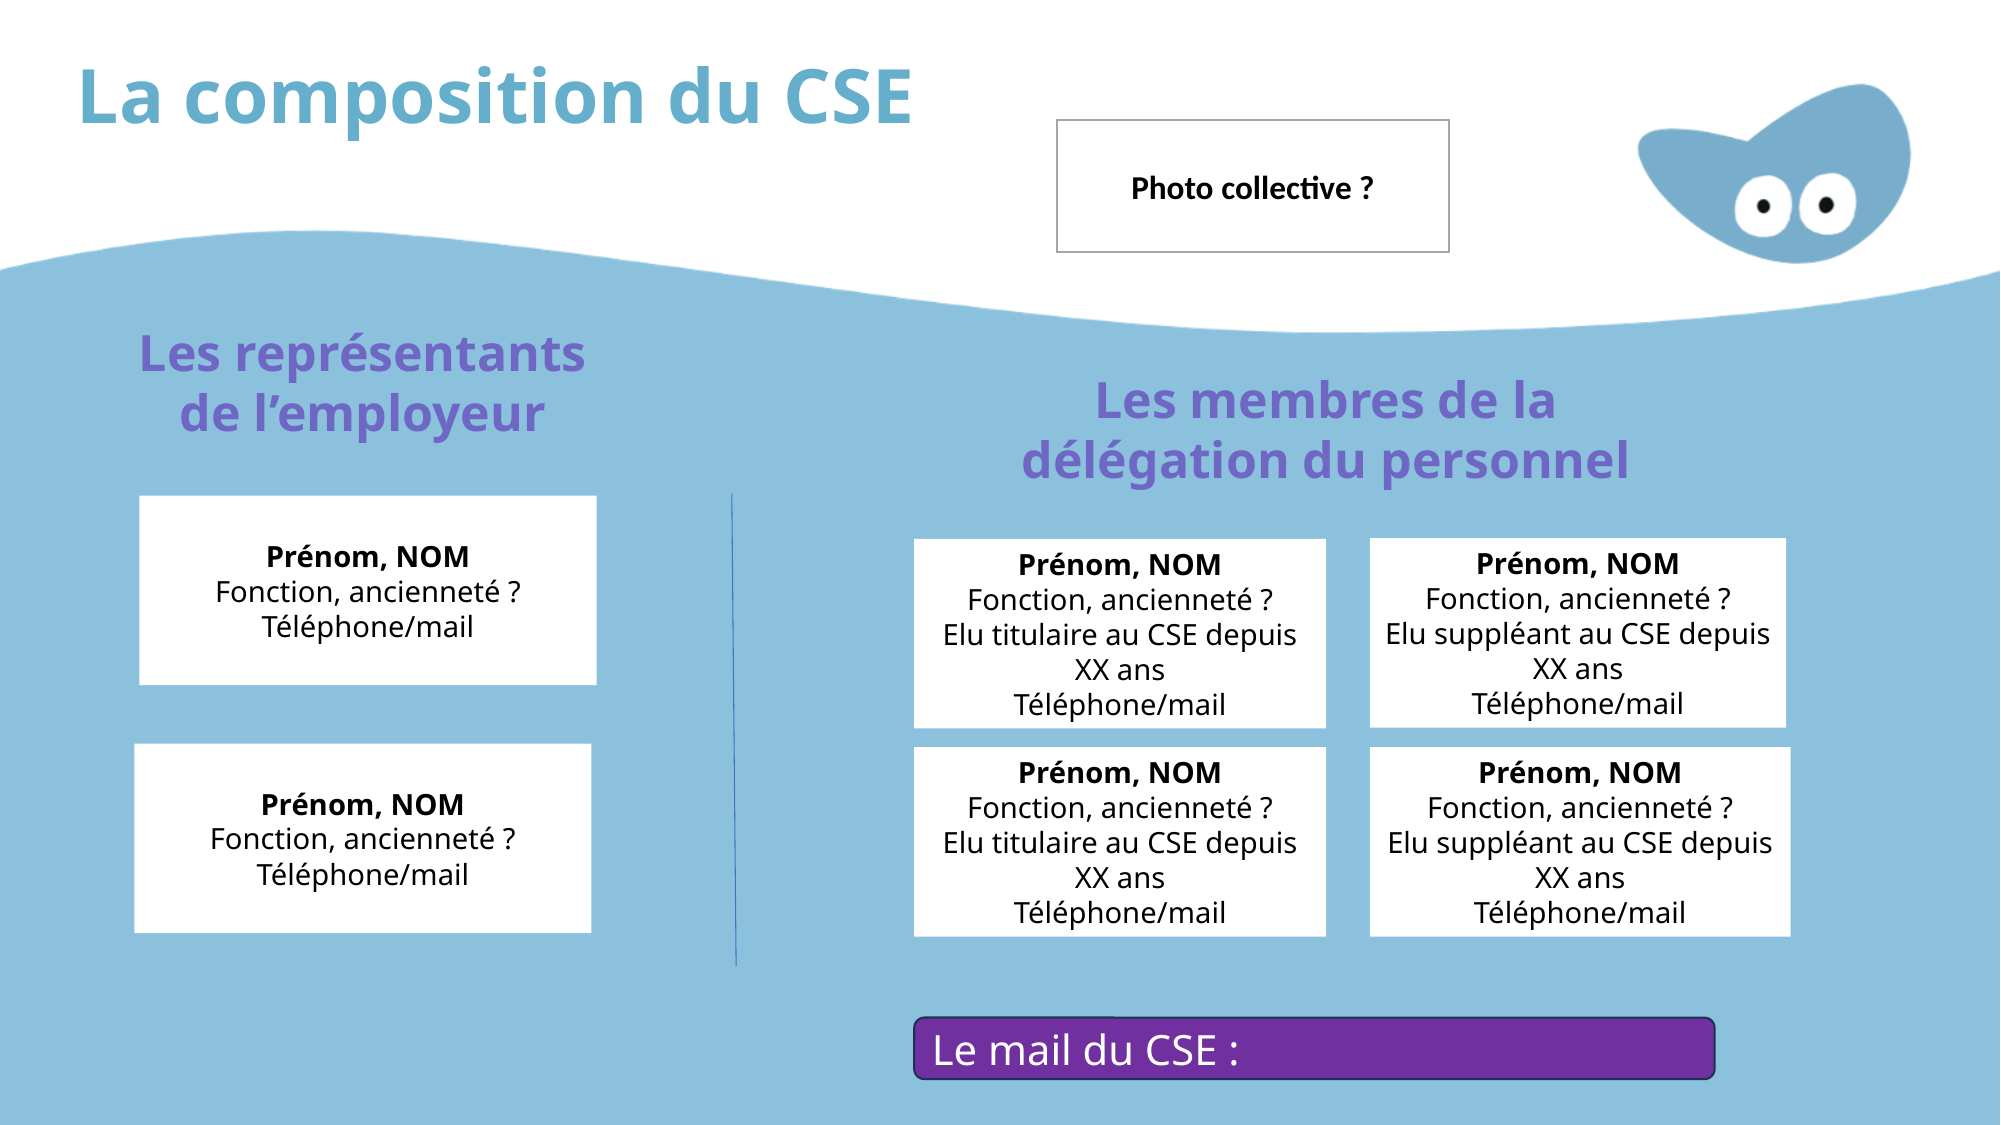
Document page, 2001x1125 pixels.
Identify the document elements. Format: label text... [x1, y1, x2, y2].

text_box Prénom, NOM Fonction, ancienneté ? Elu suppléant au CSE depuis XX ans Téléphone/mail [1369, 747, 1791, 937]
text_box Les représentants de l’employeur [100, 306, 626, 373]
text_box Photo collective ? [1056, 119, 1450, 253]
text_box Prénom, NOM Fonction, ancienneté ? Elu titulaire au CSE depuis XX ans Téléphone/mail [914, 538, 1327, 729]
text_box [731, 493, 737, 967]
picture [0, 0, 2000, 1125]
text_box Le mail du CSE : [913, 1016, 1716, 1081]
text_box Prénom, NOM Fonction, ancienneté ? Téléphone/mail [134, 743, 592, 934]
text_box Prénom, NOM Fonction, ancienneté ? Elu suppléant au CSE depuis XX ans Téléphone/mail [1369, 538, 1787, 728]
text_box Prénom, NOM Fonction, ancienneté ? Elu titulaire au CSE depuis XX ans Téléphone/mail [914, 747, 1327, 937]
text_box Les membres de la délégation du personnel [965, 353, 1688, 420]
text_box Prénom, NOM Fonction, ancienneté ? Téléphone/mail [139, 495, 597, 686]
text_box La composition du CSE [61, 33, 1039, 173]
